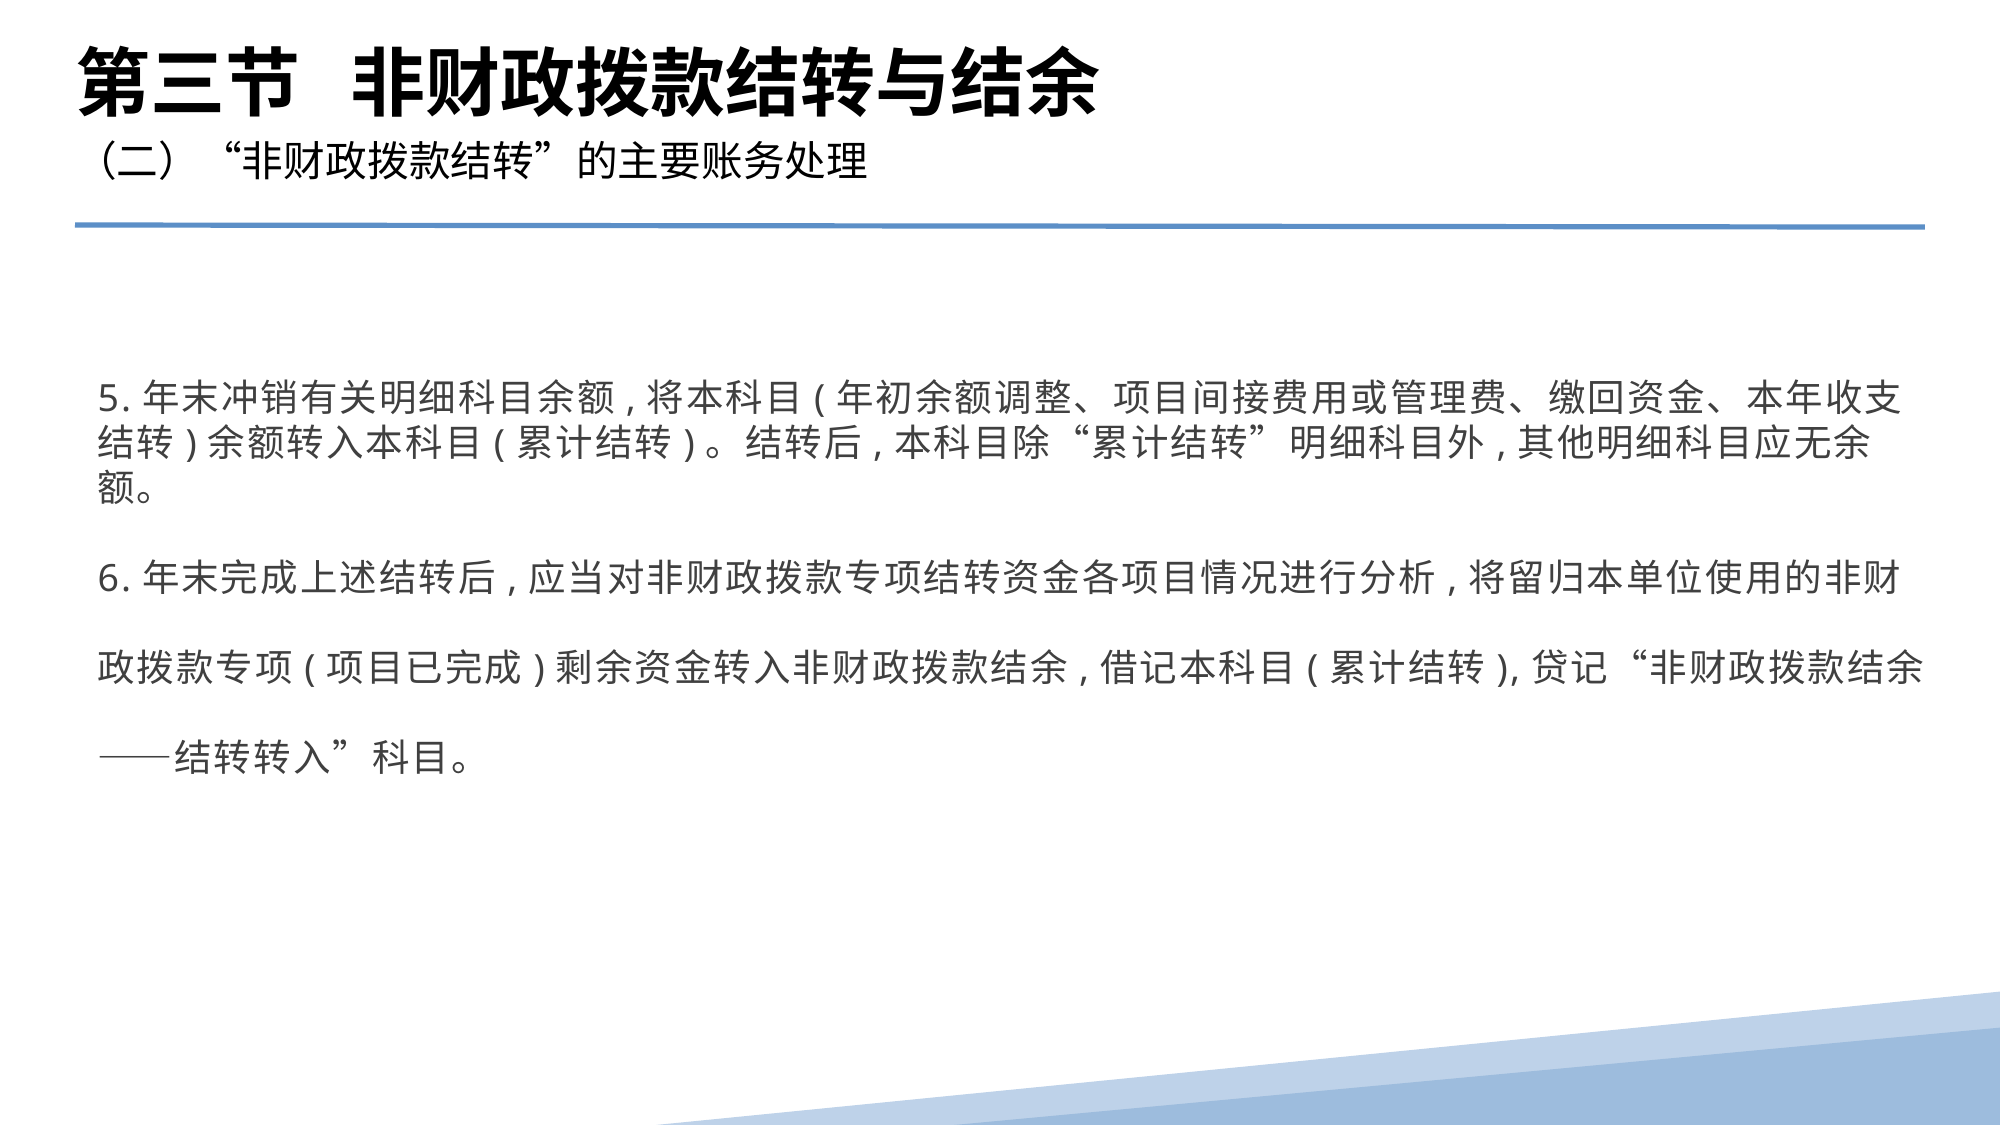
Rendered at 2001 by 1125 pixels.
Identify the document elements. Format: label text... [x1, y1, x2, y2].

text_box （二）“非财政拨款结转”的主要账务处理 [75, 124, 1925, 200]
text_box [74, 224, 1925, 228]
text_box 第三节 非财政拨款结转与结余 [75, 24, 1925, 124]
text_box 5.年末冲销有关明细科目余额,将本科目(年初余额调整、项目间接费用或管理费、缴回资金、本年收支结转)余额转入本科目(累计结转)。结转后,本科目除“累计结转”明细科目外,其他明细科目应无余额。 6.年末完成上述结转后,应当对非财政拨款专项结转资金各项目情况进行分析,将留归本单位使用的非财政拨款专项(项目已完成)剩余资金转入非财政拨款结余,借记本科目(累计结转),贷记“非财政拨款结余——结转转入”科目。 [87, 229, 1938, 924]
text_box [656, 991, 2000, 1125]
